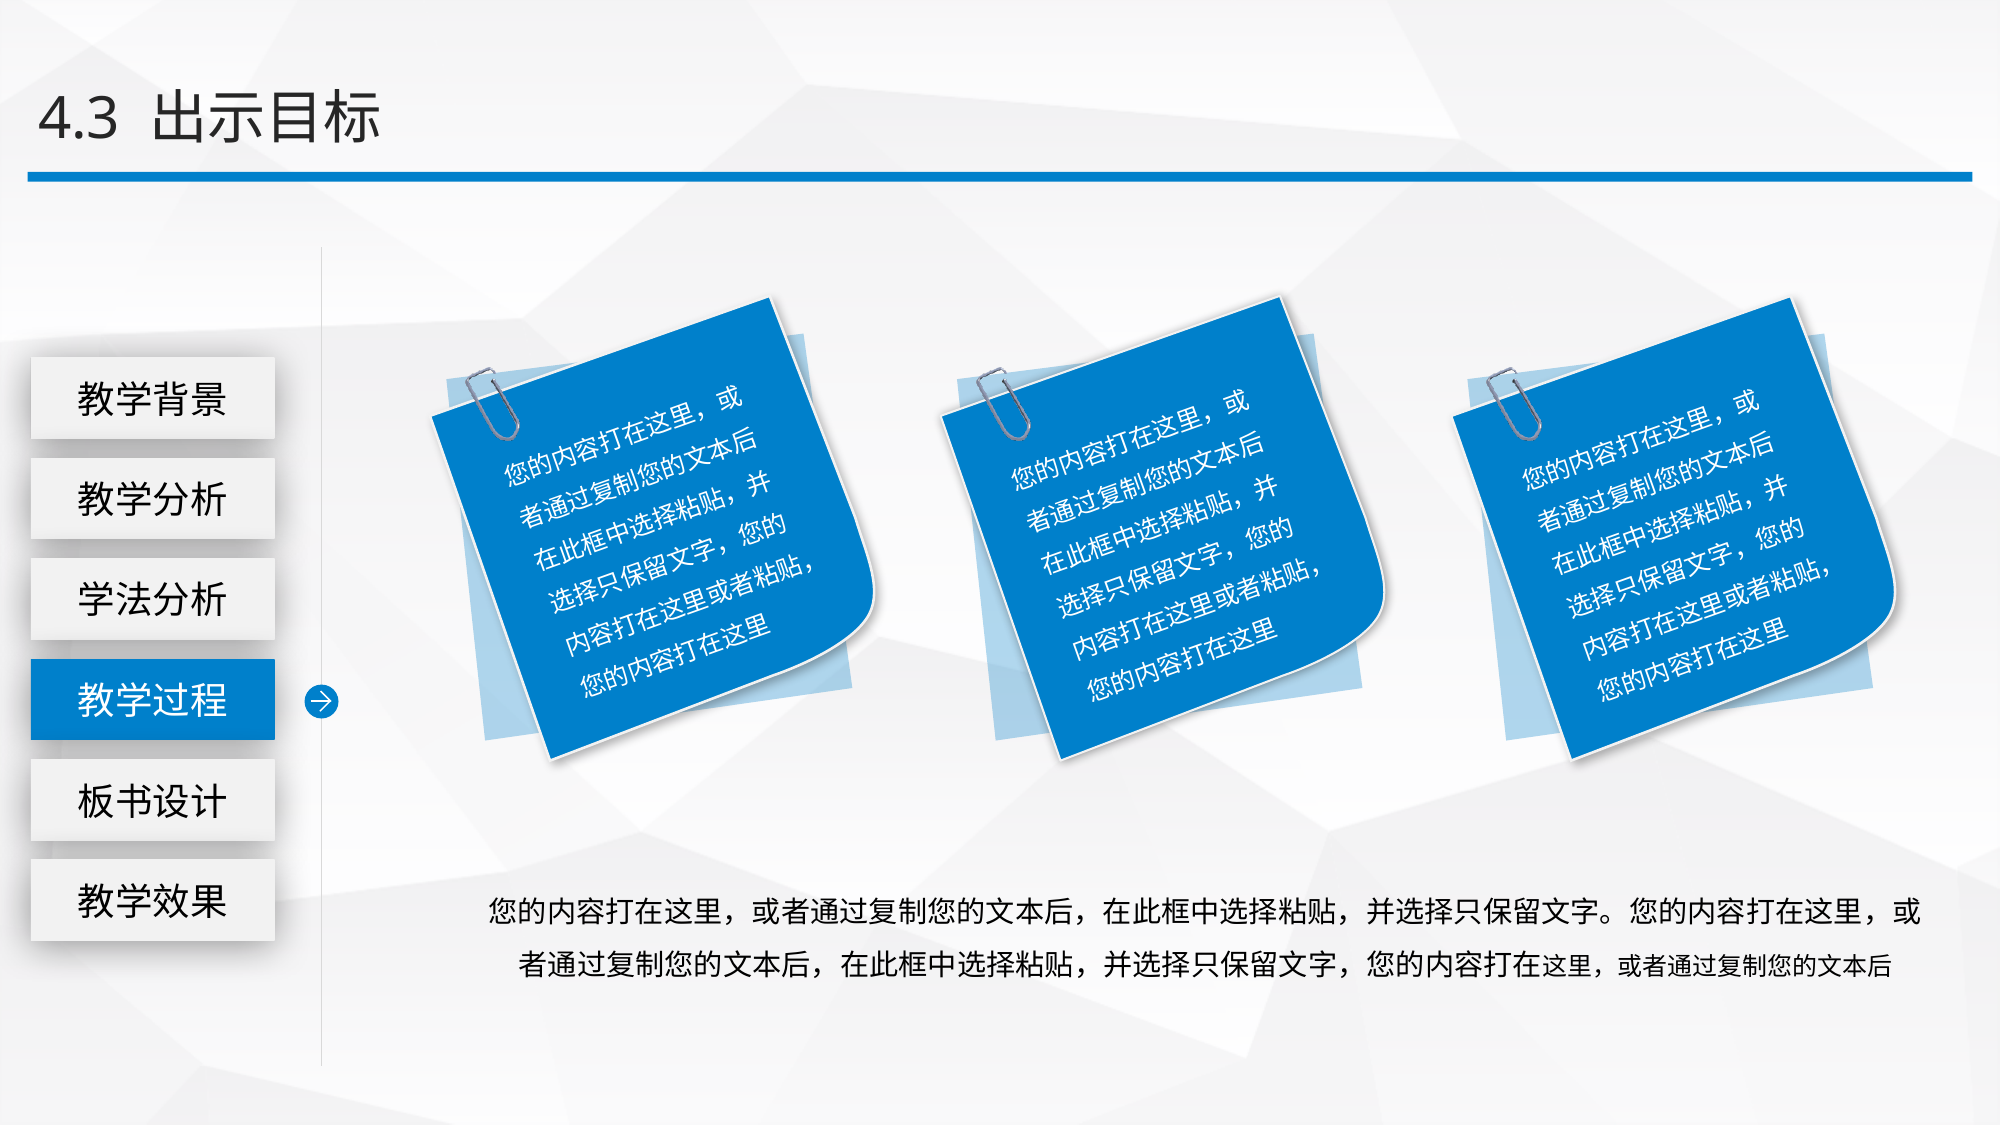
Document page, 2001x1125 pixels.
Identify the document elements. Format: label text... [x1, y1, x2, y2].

text_box 教学分析 [30, 458, 275, 539]
text_box [26, 171, 1973, 183]
text_box 教学效果 [30, 859, 275, 941]
text_box 板书设计 [30, 759, 275, 841]
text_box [304, 684, 339, 719]
text_box 教学过程 [30, 659, 275, 740]
text_box 4.3 出示目标 [23, 73, 794, 158]
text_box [1451, 295, 1896, 761]
text_box 学法分析 [30, 558, 275, 640]
text_box 您的内容打在这里，或者通过复制您的文本后，在此框中选择粘贴，并选择只保留文字。您的内容打在这里，或者通过复制您的文本后，在此框中选择粘贴，并选择只保留文字，您的内容打在这里，或者通过复制您的文本后 [465, 868, 1946, 989]
text_box 教学背景 [30, 357, 275, 439]
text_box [429, 295, 875, 761]
picture [0, 0, 2000, 1125]
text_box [940, 295, 1385, 761]
